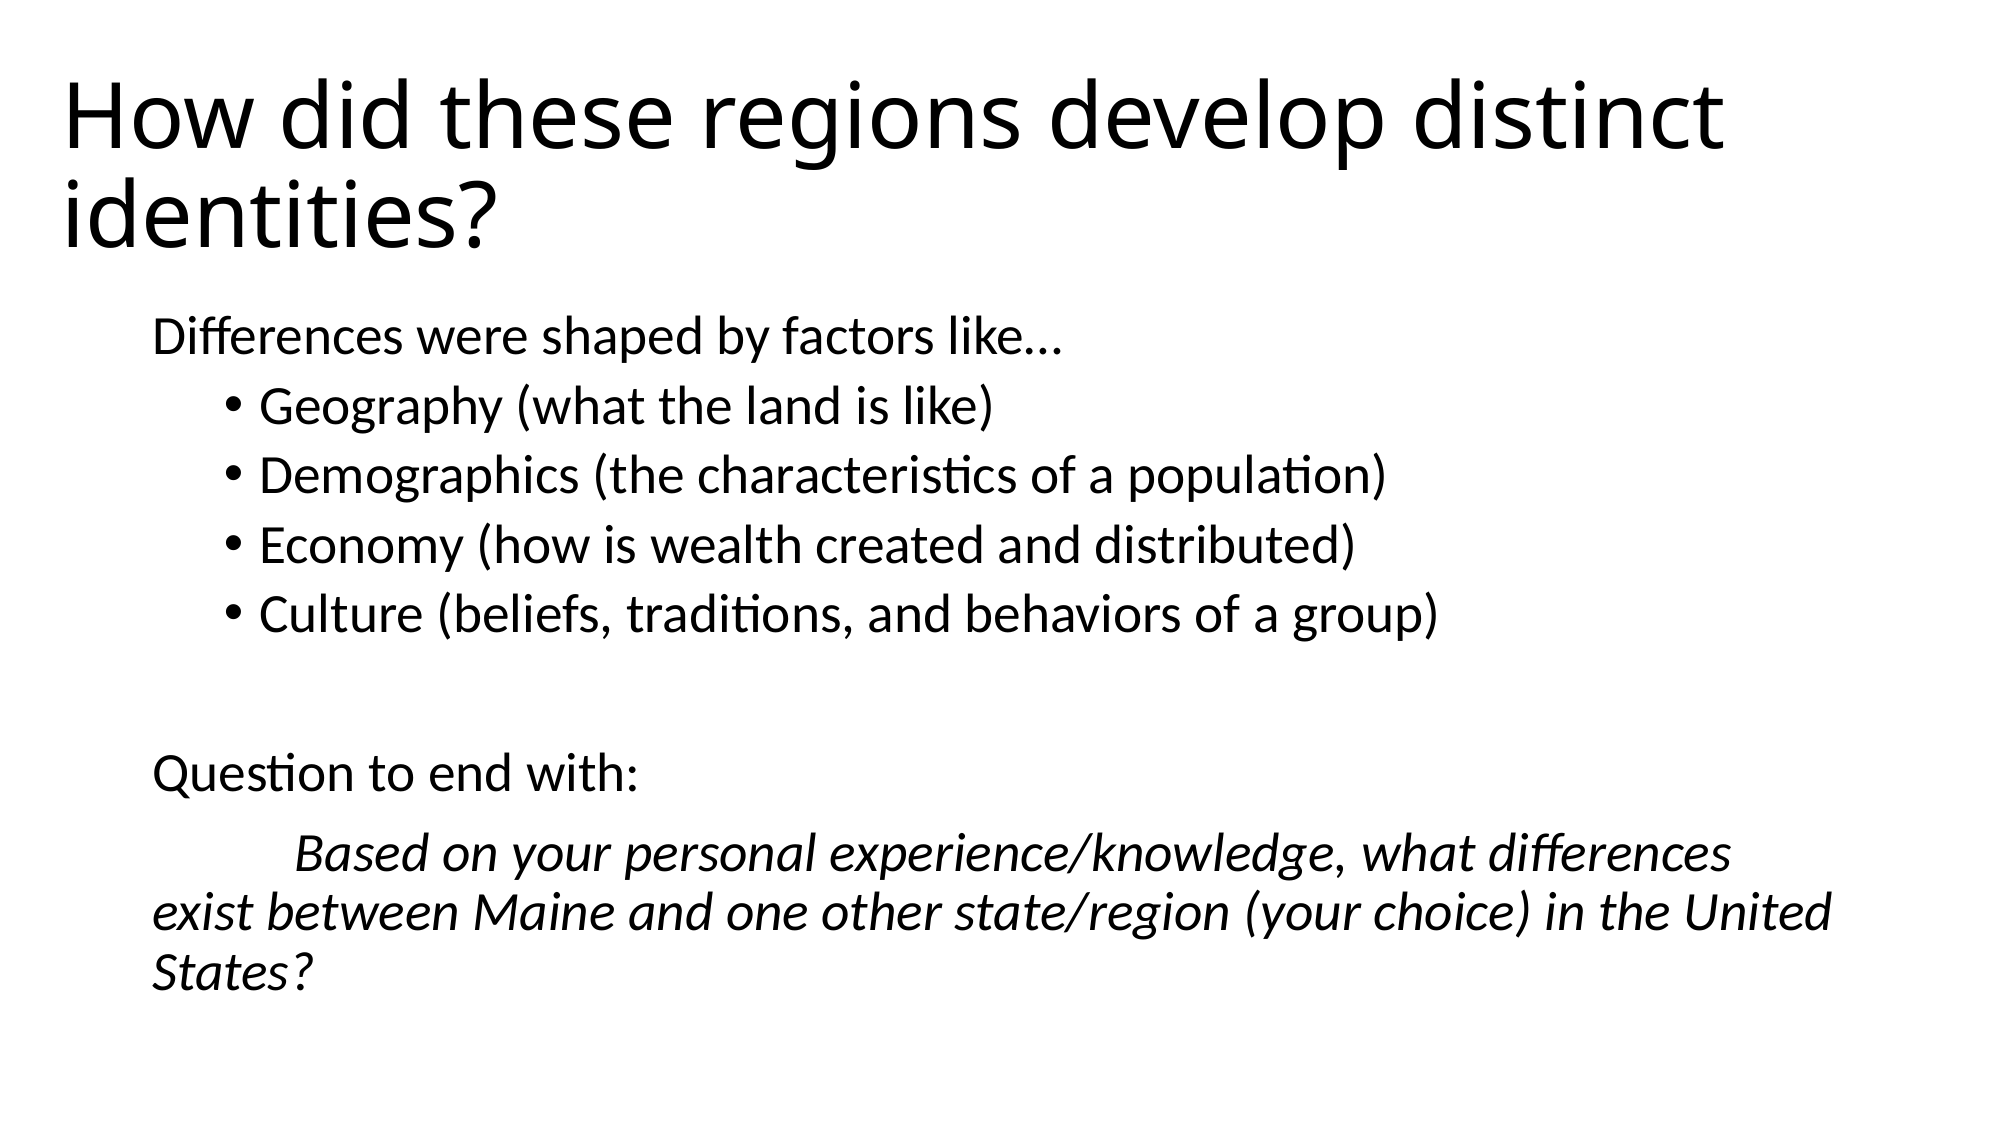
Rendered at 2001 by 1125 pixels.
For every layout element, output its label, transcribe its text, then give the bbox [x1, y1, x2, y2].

list Differences were shaped by factors like… Geography (what the land is like) Demographics (the characteristics of a population) Economy (how is wealth created and distributed) Culture (beliefs, traditions, and behaviors of a group) Question to end with: Based on your personal experience/knowledge, what differences exist between Maine and one other state/region (your choice) in the United States? [137, 299, 1863, 1014]
title How did these regions develop distinct identities? [46, 59, 1948, 278]
